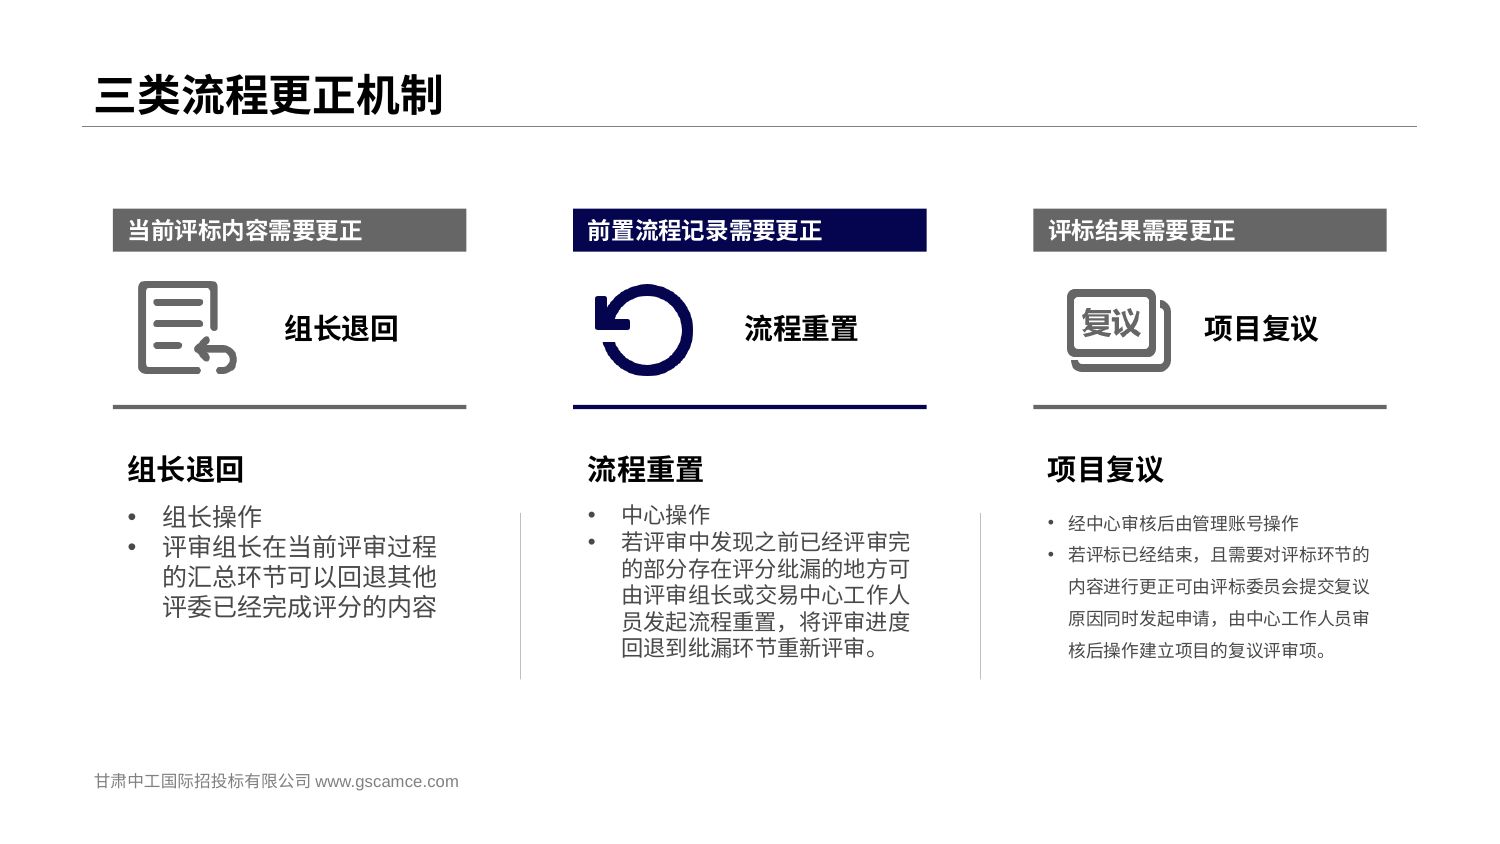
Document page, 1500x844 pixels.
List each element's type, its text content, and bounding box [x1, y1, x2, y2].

picture [594, 284, 693, 376]
picture [129, 273, 244, 388]
footer 甘肃中工国际招投标有限公司www.gscamce.com [82, 767, 592, 794]
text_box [112, 208, 1387, 697]
picture [1059, 270, 1178, 390]
title 三类流程更正机制 [82, 0, 1418, 127]
